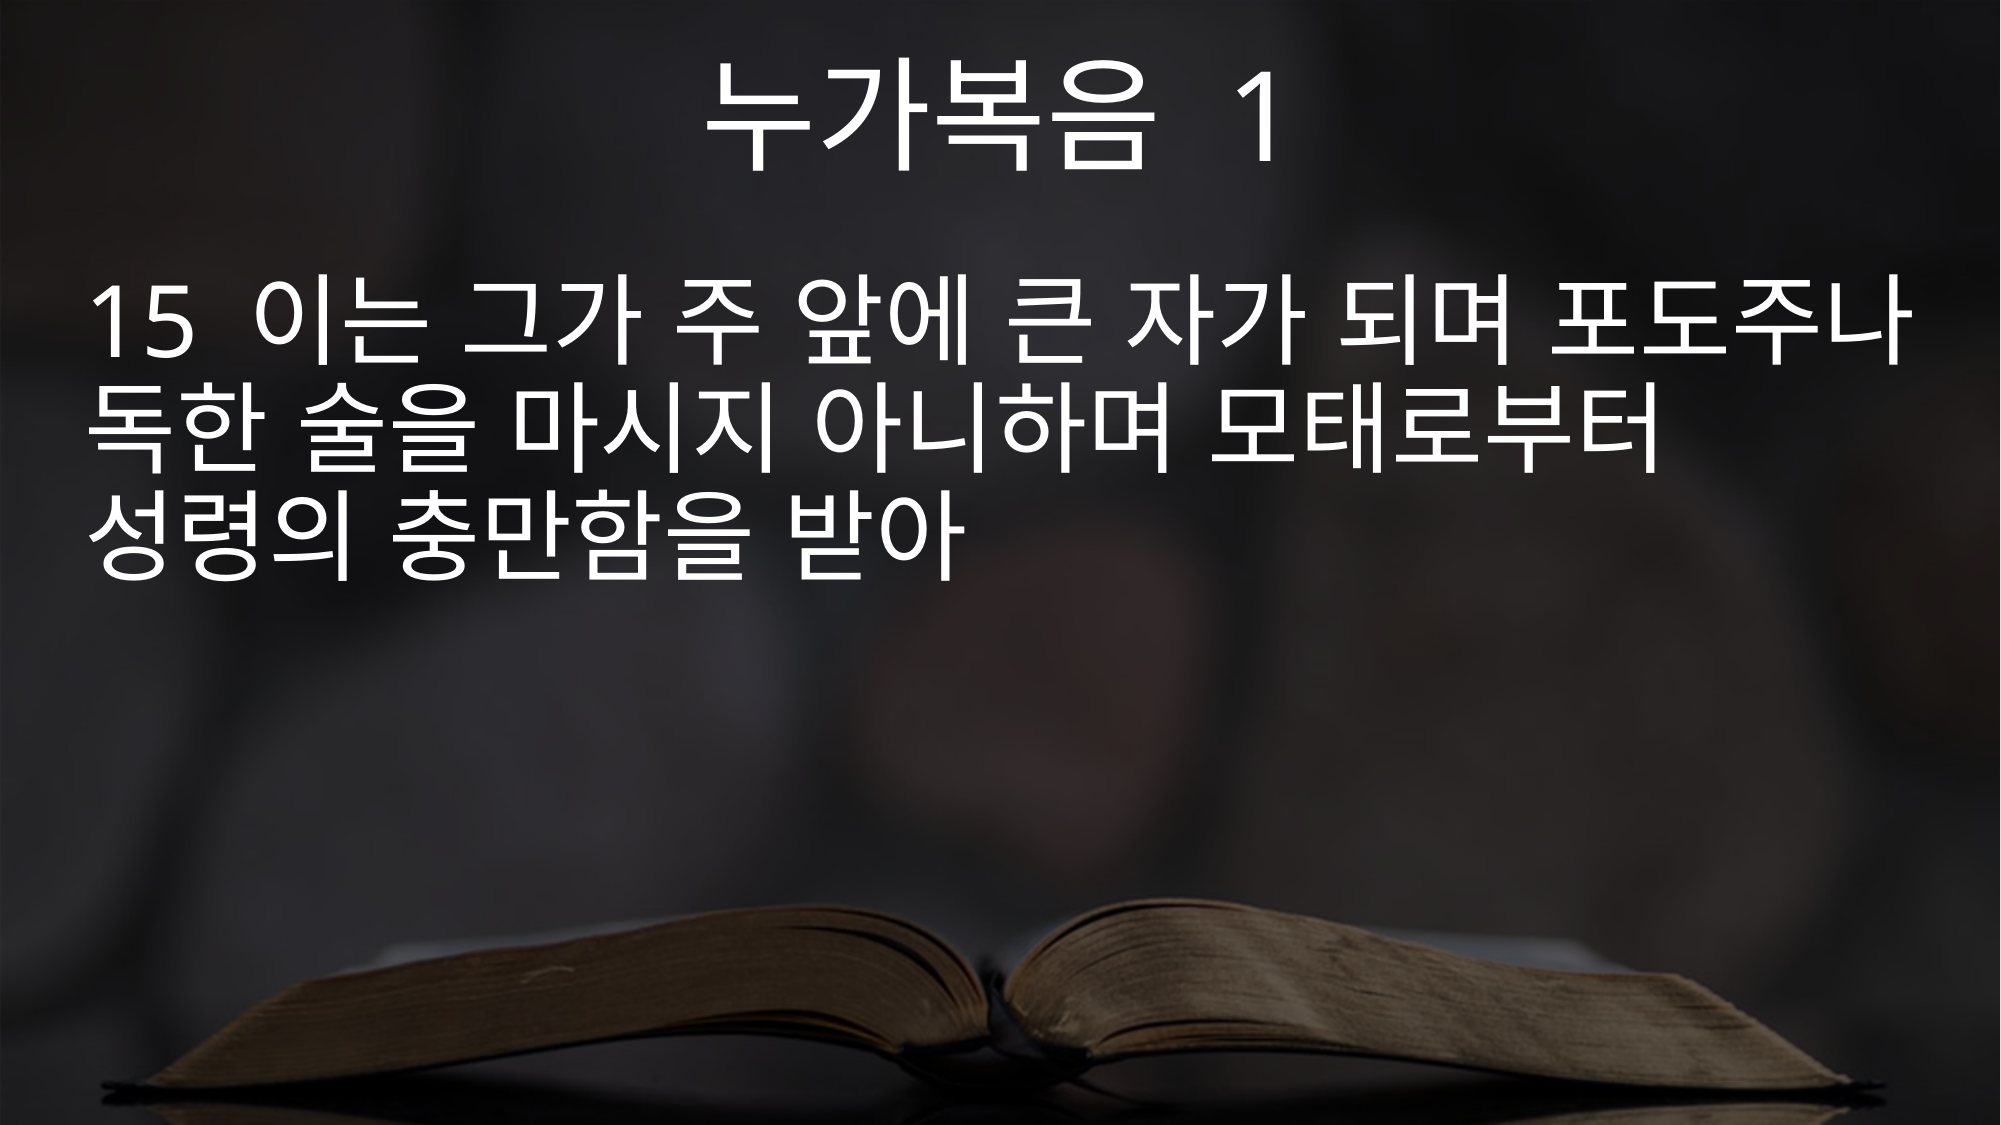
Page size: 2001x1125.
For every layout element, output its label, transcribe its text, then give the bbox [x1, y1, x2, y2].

picture [0, 0, 2001, 1125]
footer 누가복음 1 [0, 32, 2000, 192]
list 15 이는 그가 주 앞에 큰 자가 되며 포도주나 독한 술을 마시지 아니하며 모태로부터 성령의 충만함을 받아 [69, 263, 1953, 423]
